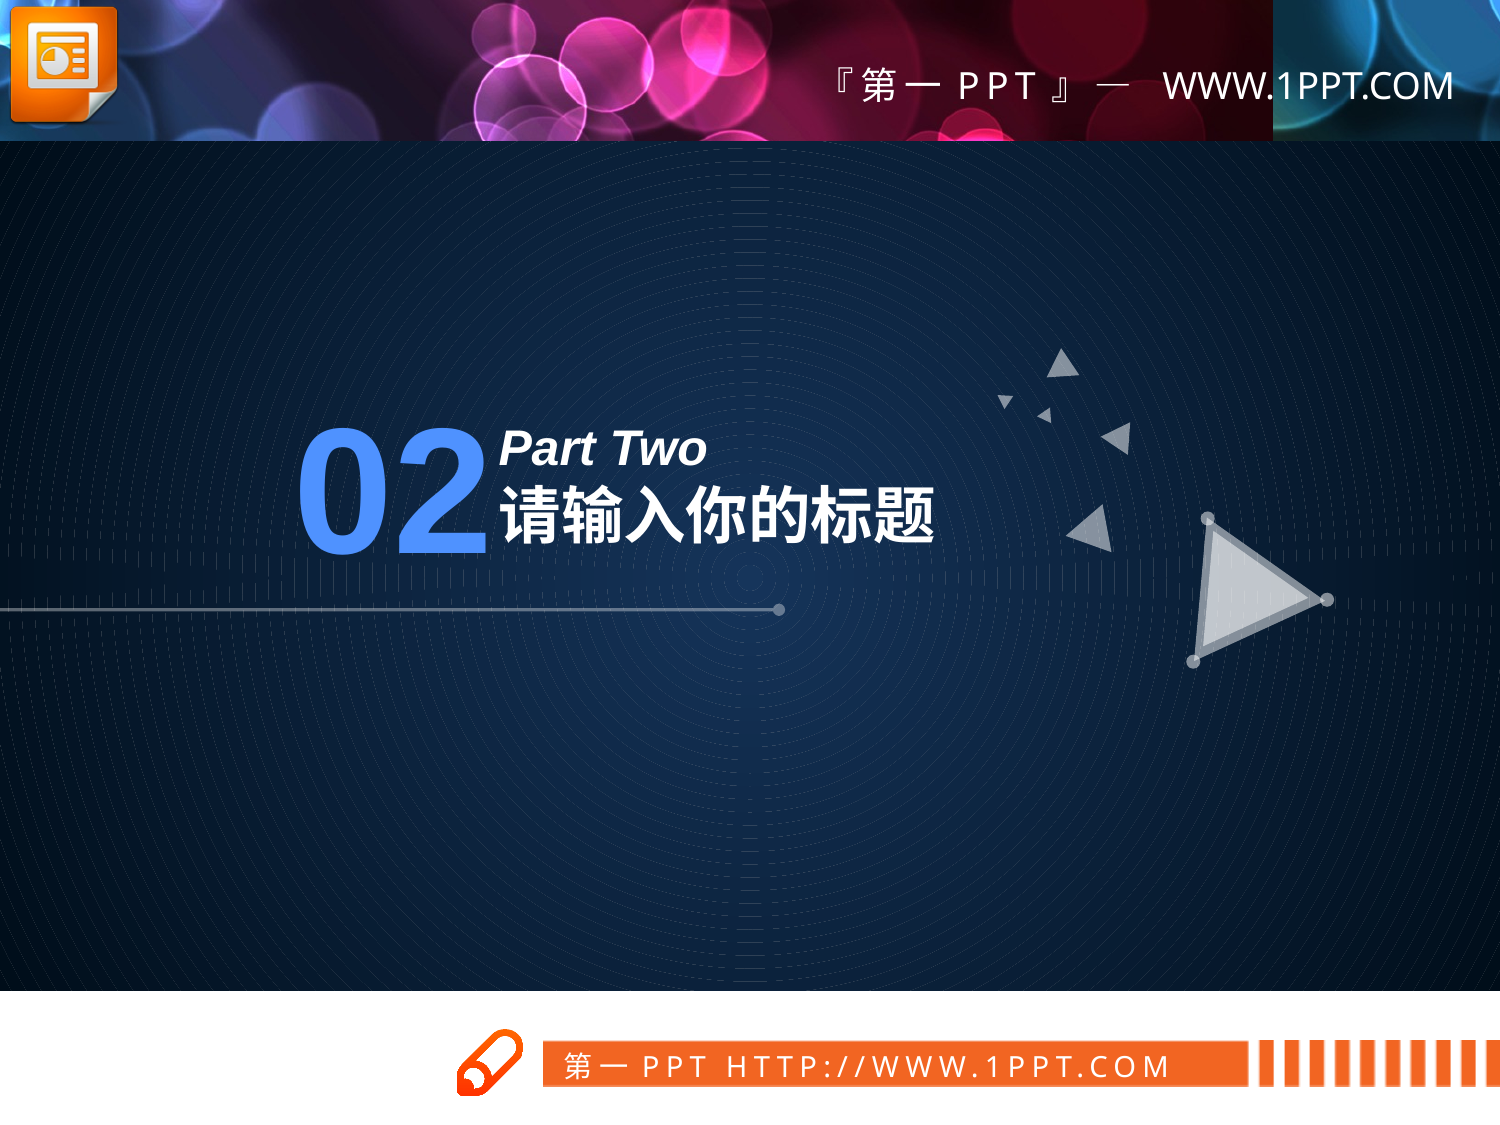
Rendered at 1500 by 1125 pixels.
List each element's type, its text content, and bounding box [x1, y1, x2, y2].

picture [543, 1040, 1500, 1087]
text_box Part Two [487, 409, 725, 481]
text_box 请输入你的标题 [487, 470, 964, 557]
text_box 02 [293, 373, 494, 590]
picture [0, 0, 1500, 141]
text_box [969, 386, 1352, 652]
